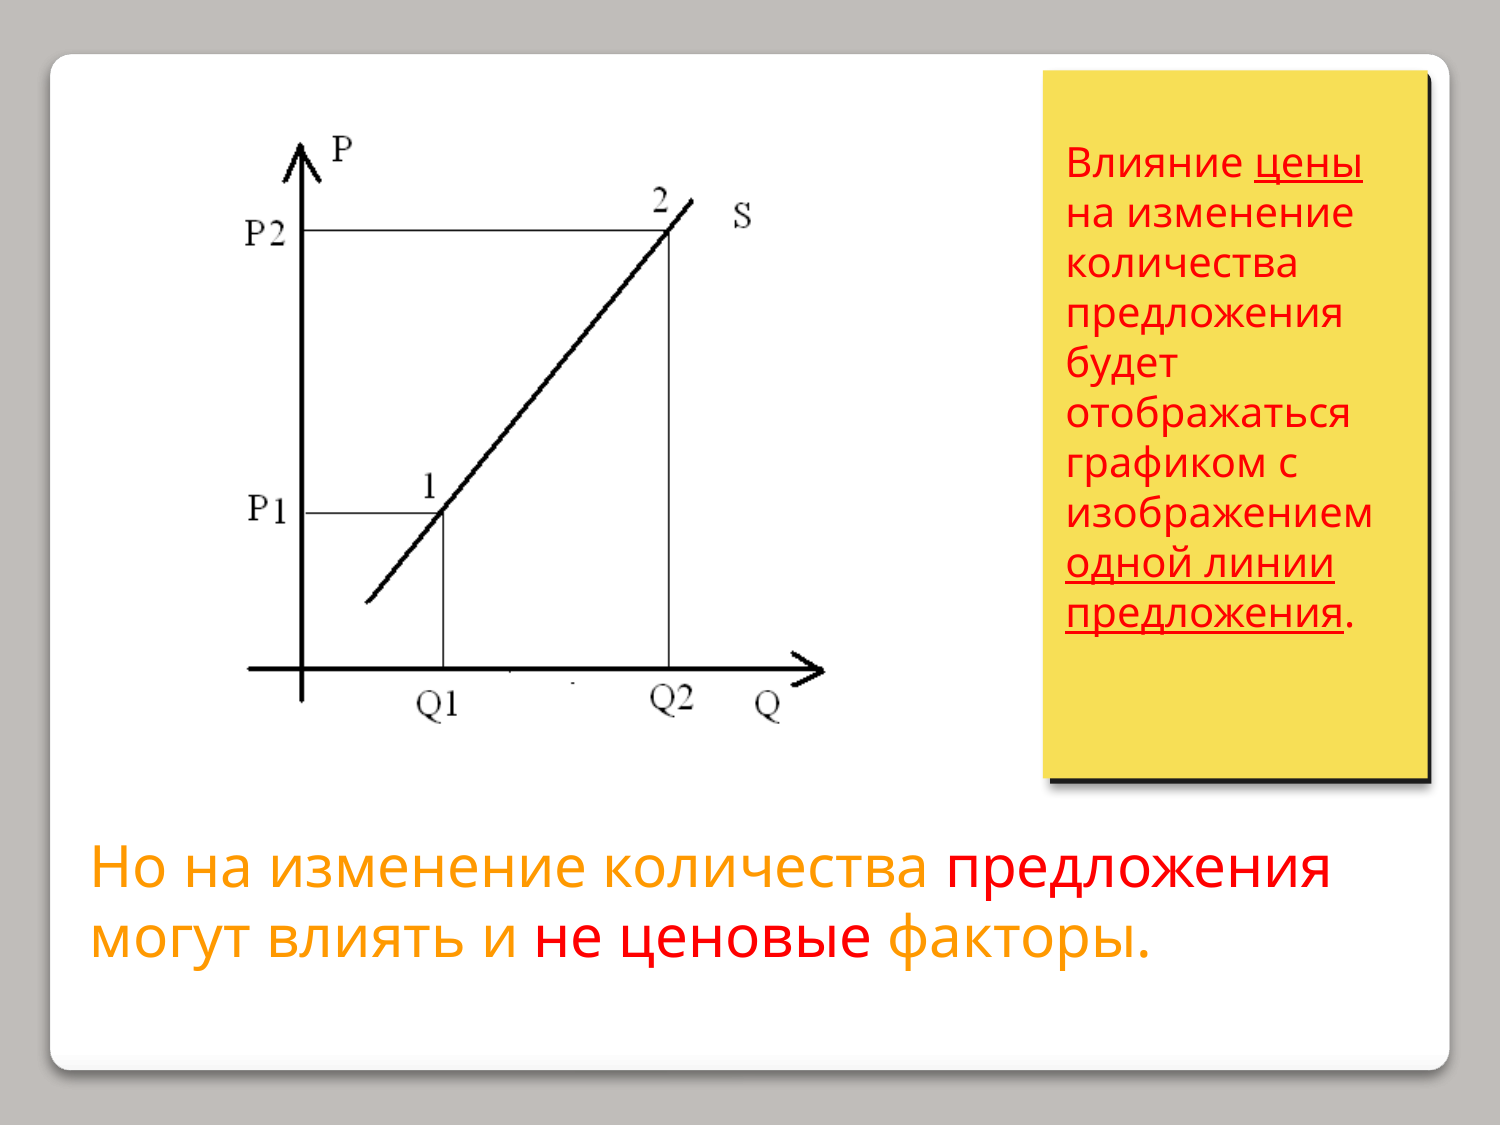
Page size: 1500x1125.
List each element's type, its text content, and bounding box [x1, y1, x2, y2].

list Влияние цены на изменение количества предложения будет отображаться графиком с изображением одной линии предложения. [1042, 70, 1428, 779]
picture [189, 71, 921, 798]
title Но на изменение количества предложения могут влиять и не ценовые факторы. [75, 822, 1425, 995]
